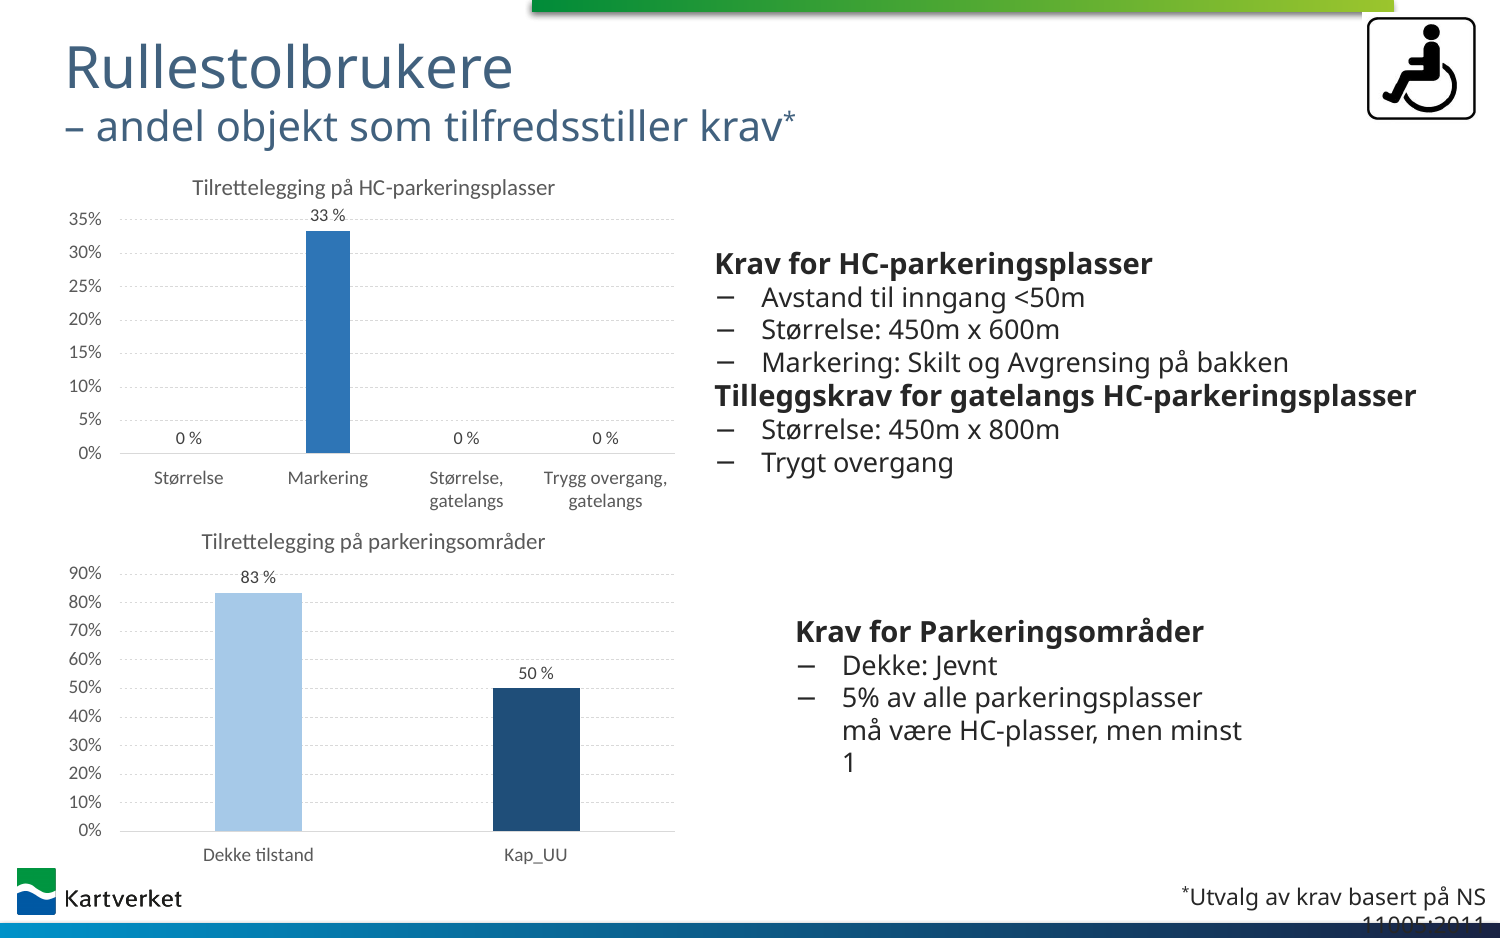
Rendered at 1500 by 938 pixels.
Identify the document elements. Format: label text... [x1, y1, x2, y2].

picture [62, 520, 686, 874]
text_box Krav for Parkeringsområder Dekke: Jevnt 5% av alle parkeringsplasser må være HC-plasser, men minst 1 [780, 605, 1261, 786]
picture [1362, 12, 1481, 126]
text_box Rullestolbrukere – andel objekt som tilfredsstiller krav* [49, 25, 1431, 158]
text_box *Utvalg av krav basert på NS 11005:2011 [1068, 873, 1500, 938]
text_box Krav for HC-parkeringsplasser Avstand til inngang <50m Størrelse: 450m x 600m Markering: Skilt og Avgrensing på bakken Tilleggskrav for gatelangs HC-parkeringsplasser Størrelse: 450m x 800m Trygt overgang [699, 237, 1433, 485]
picture [62, 166, 686, 519]
